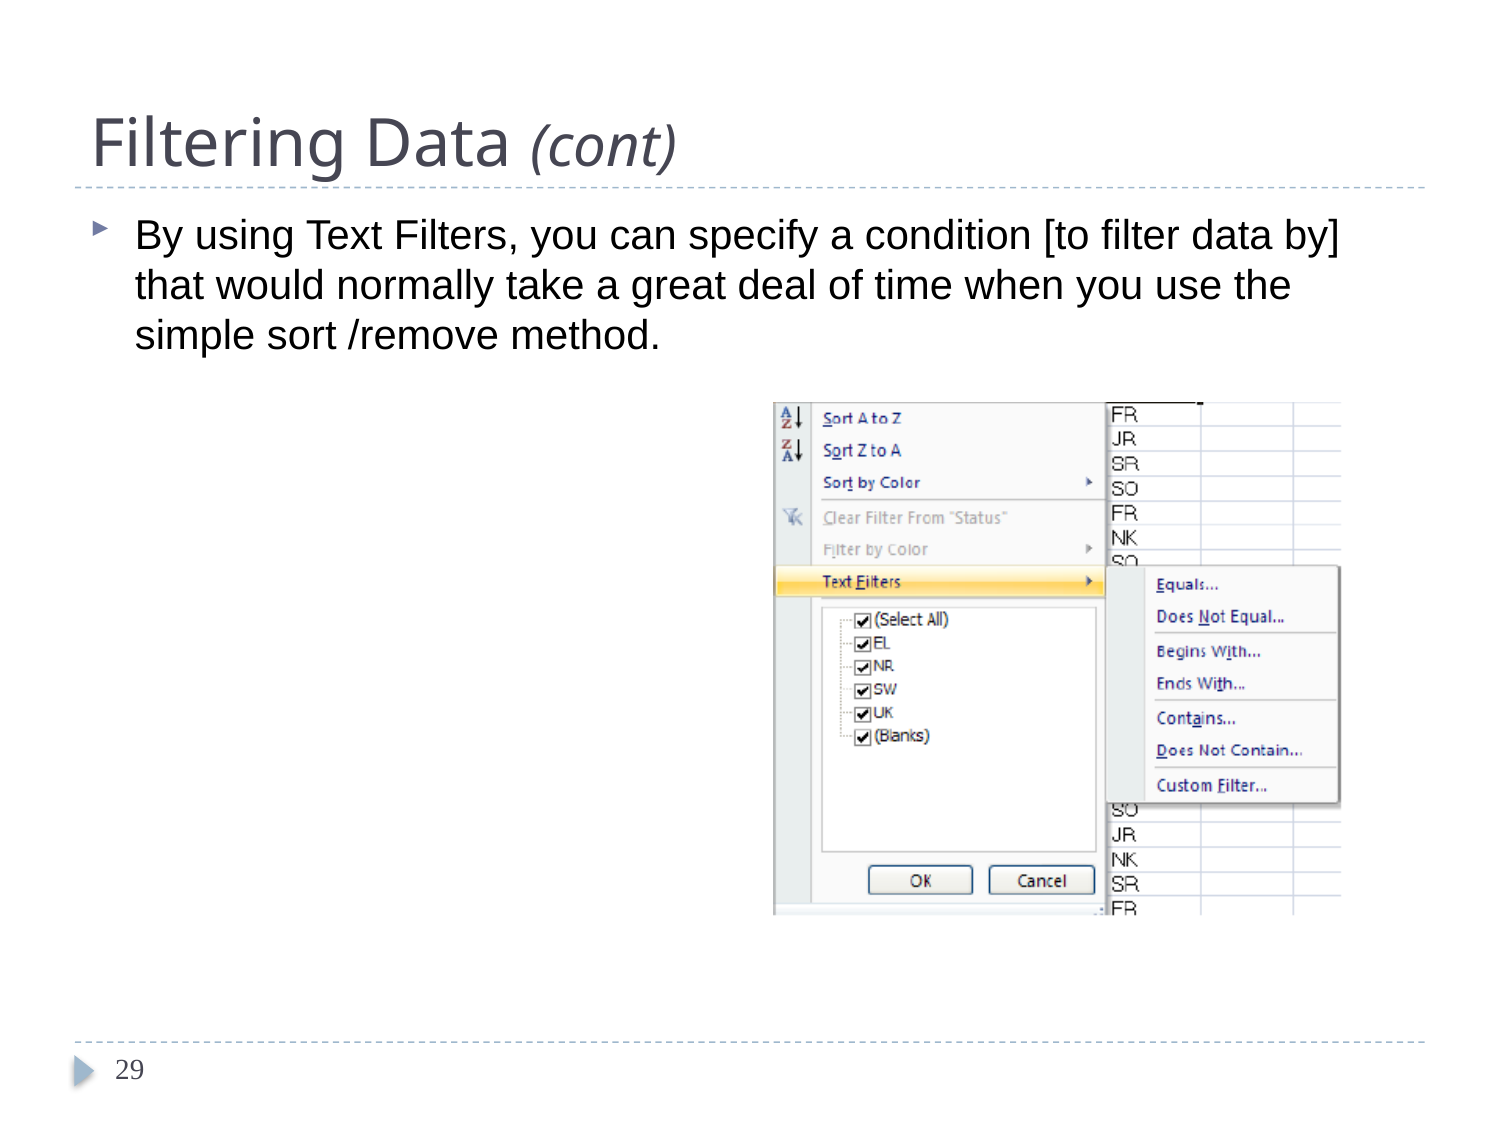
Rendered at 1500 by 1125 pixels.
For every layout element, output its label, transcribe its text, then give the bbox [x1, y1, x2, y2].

list By using Text Filters, you can specify a condition [to filter data by] that would normally take a great deal of time when you use the simple sort /remove method. [74, 199, 1426, 1011]
slide_number 29 [100, 1042, 426, 1103]
title Filtering Data (cont) [74, 24, 1426, 188]
picture [773, 402, 1346, 918]
